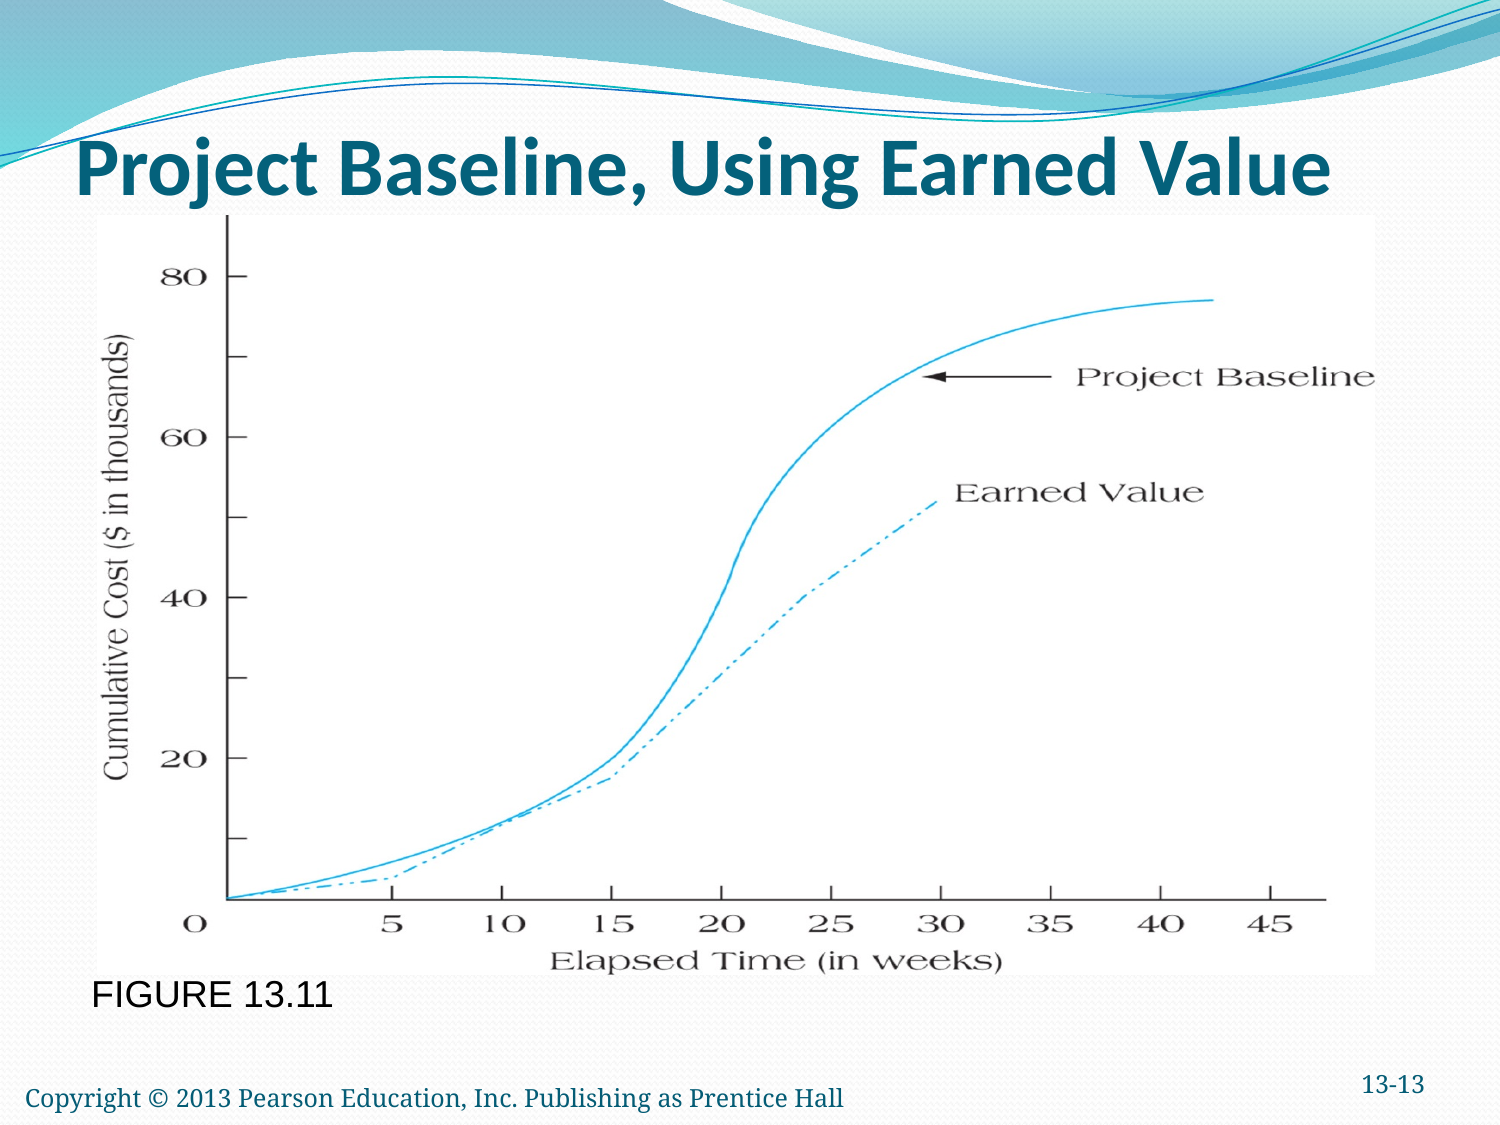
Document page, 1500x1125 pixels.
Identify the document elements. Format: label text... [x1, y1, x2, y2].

text_box FIGURE 13.11 [76, 962, 371, 1023]
title Project Baseline, Using Earned Value [74, 24, 1438, 213]
text_box Copyright © 2013 Pearson Education, Inc. Publishing as Prentice Hall [24, 1074, 988, 1113]
slide_number 13-13 [1299, 1042, 1425, 1103]
picture [97, 215, 1376, 976]
table_cell 15 [90, 962, 371, 988]
